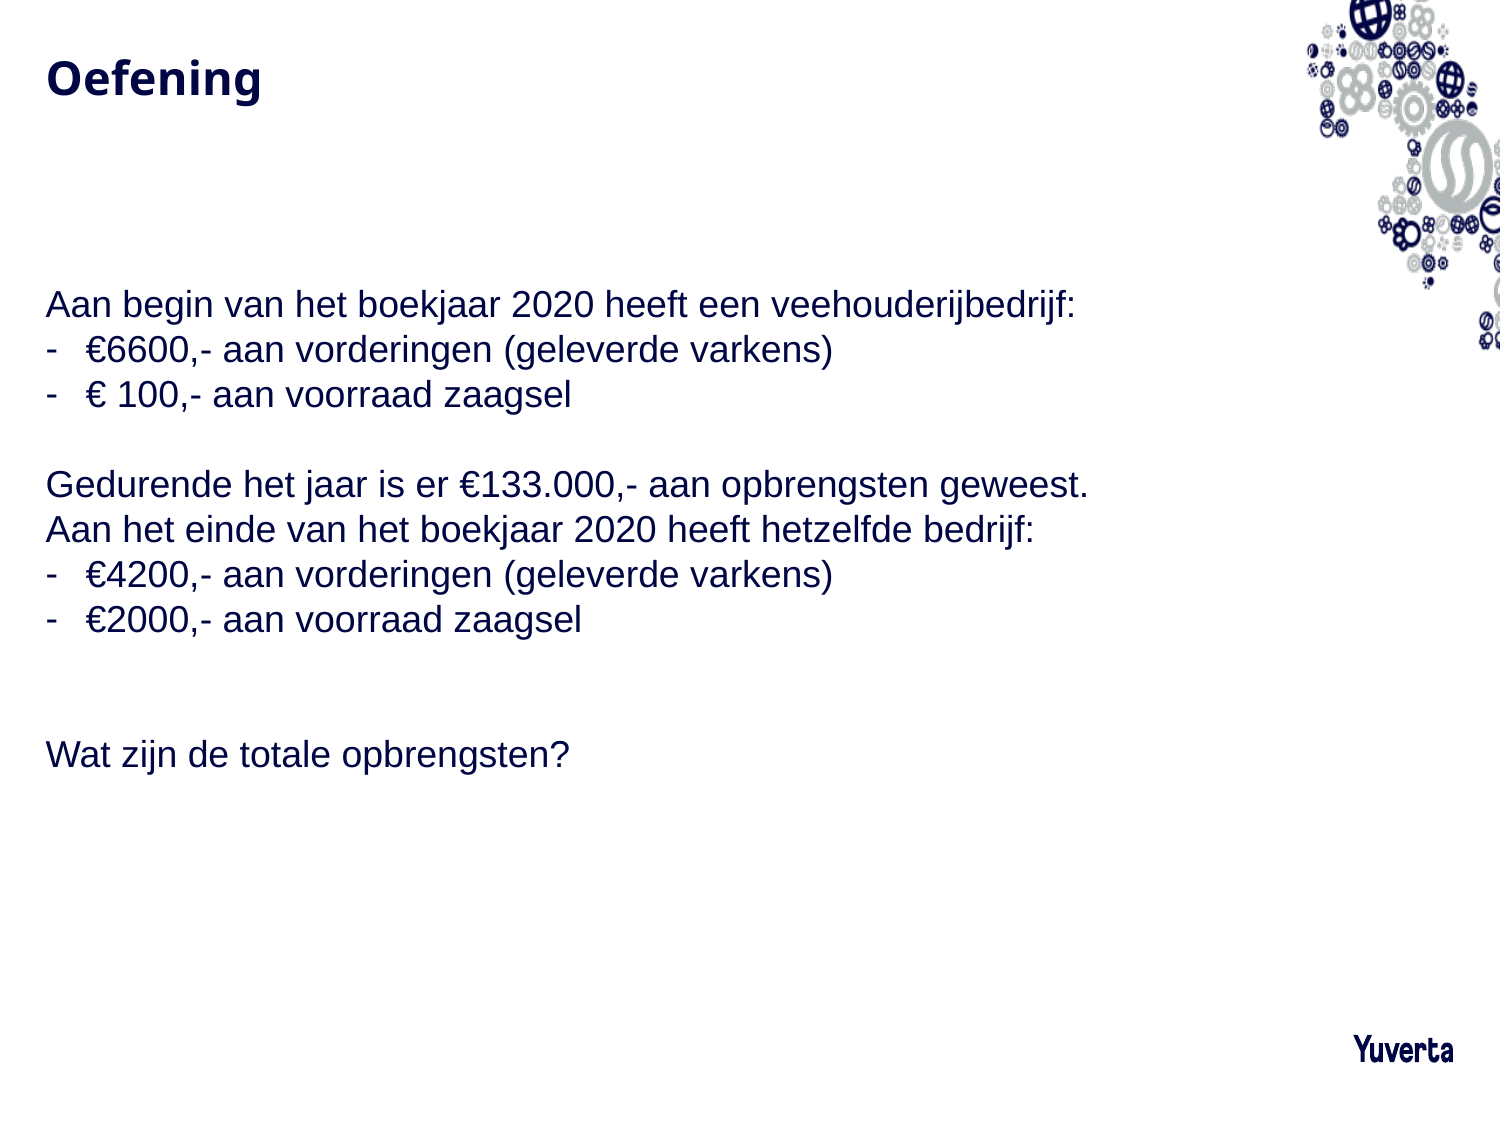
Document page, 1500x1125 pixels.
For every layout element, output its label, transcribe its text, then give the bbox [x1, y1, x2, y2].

list Aan begin van het boekjaar 2020 heeft een veehouderijbedrijf: €6600,- aan vorderingen (geleverde varkens) € 100,- aan voorraad zaagsel Gedurende het jaar is er €133.000,- aan opbrengsten geweest. Aan het einde van het boekjaar 2020 heeft hetzelfde bedrijf: €4200,- aan vorderingen (geleverde varkens) €2000,- aan voorraad zaagsel Wat zijn de totale opbrengsten? [45, 280, 1455, 1006]
picture [0, 0, 1500, 1125]
title Oefening [45, 48, 1290, 239]
